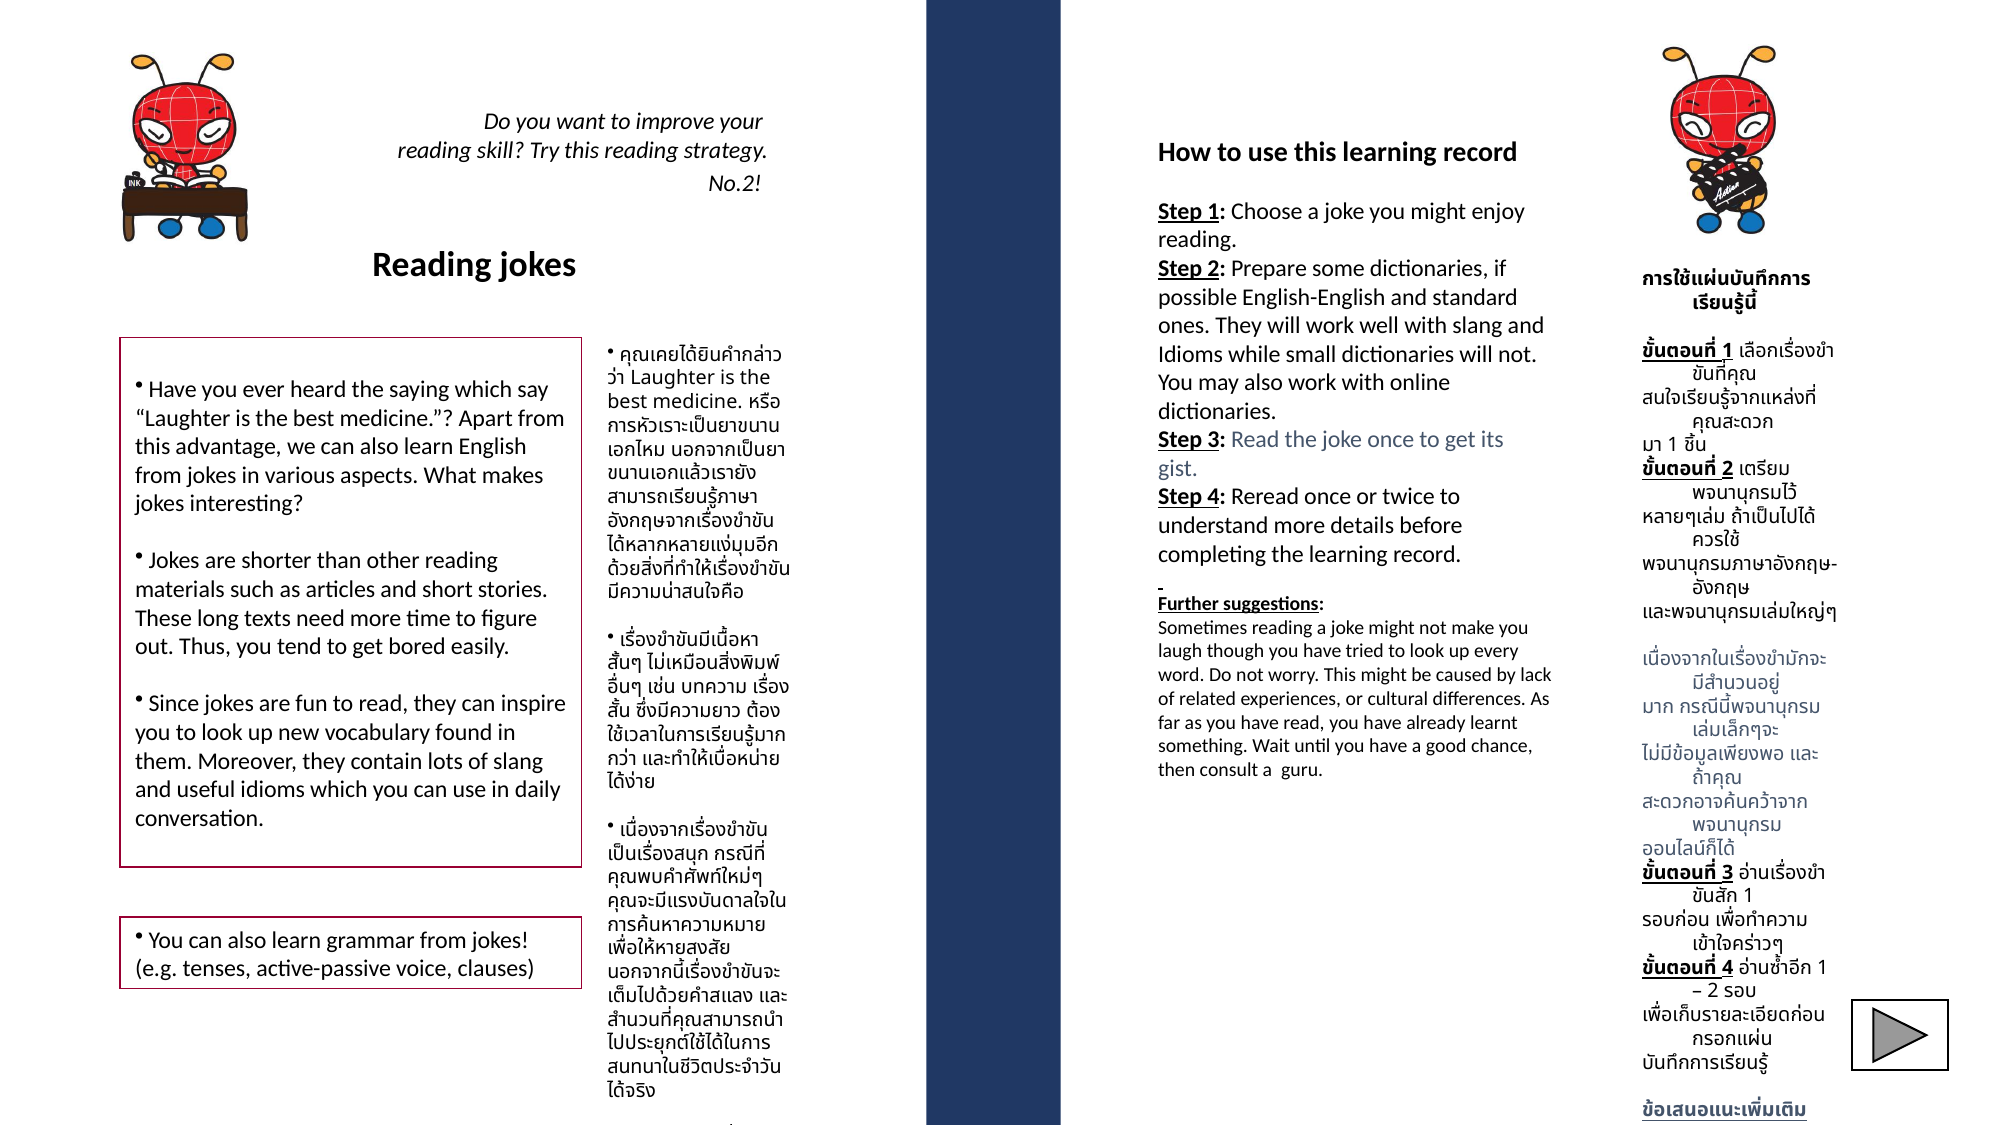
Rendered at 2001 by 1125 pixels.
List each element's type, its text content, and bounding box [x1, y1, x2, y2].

text_box การใช้แผ่นบันทึกการเรียนรู้นี้ ขั้นตอนที่ 1 เลือกเรื่องขำขันที่คุณ สนใจเรียนรู้จากแหล่งที่คุณสะดวก มา 1 ชิ้น ขั้นตอนที่ 2 เตรียมพจนานุกรมไว้ หลายๆเล่ม ถ้าเป็นไปได้ควรใช้ พจนานุกรมภาษาอังกฤษ-อังกฤษ และพจนานุกรมเล่มใหญ่ๆ เนื่องจากในเรื่องขำมักจะมีสำนวนอยู่ มาก กรณีนี้พจนานุกรมเล่มเล็กๆจะ ไม่มีข้อมูลเพียงพอ และถ้าคุณ สะดวกอาจค้นคว้าจากพจนานุกรม ออนไลน์ก็ได้ ขั้นตอนที่ 3 อ่านเรื่องขำขันสัก 1 รอบก่อน เพื่อทำความเข้าใจคร่าวๆ ขั้นตอนที่ 4 อ่านซ้ำอีก 1 – 2 รอบ เพื่อเก็บรายละเอียดก่อนกรอกแผ่น บันทึกการเรียนรู้ ข้อเสนอแนะเพิ่มเติม การอ่านขำขันบางครั้งคุณอาจไม่รู้สึก ขันถึงแม้จะเปิดพจนานุกรมหา ความหมายคำศัพท์ทุกตัวที่สงสัยแล้ว ก็ตาม อย่ากังวลเพราะบางครั้งคุณ อาจไม่มีประสบการณ์ที่เกี่ยวข้อง หรือบางครั้งสิ่งที่อ่านก็เกี่ยวข้องกับ วัฒนธรรมที่แตกต่าง แม้จะไม่ขันแต่ ก็ได้เรียนรู้ไปแล้ว ....รอโอกาส เหมาะๆแล้วคอยถามผู้รู้ [1627, 258, 1853, 1125]
picture [120, 52, 252, 245]
picture [1660, 44, 1778, 237]
text_box [1034, 0, 2000, 1125]
text_box How to use this learning record Step 1: Choose a joke you might enjoy reading. Step 2: Prepare some dictionaries, if possible English-English and standard ones. They will work well with slang and Idioms while small dictionaries will not. You may also work with online dictionaries. Step 3: Read the joke once to get its gist. Step 4: Reread once or twice to understand more details before completing the learning record. Further suggestions: Sometimes reading a joke might not make you laugh though you have tried to look up every word. Do not worry. This might be caused by lack of related experiences, or cultural differences. As far as you have read, you have already learnt something. Wait until you have a good chance, then consult a guru. [1143, 126, 1605, 788]
text_box [0, 0, 1034, 1125]
